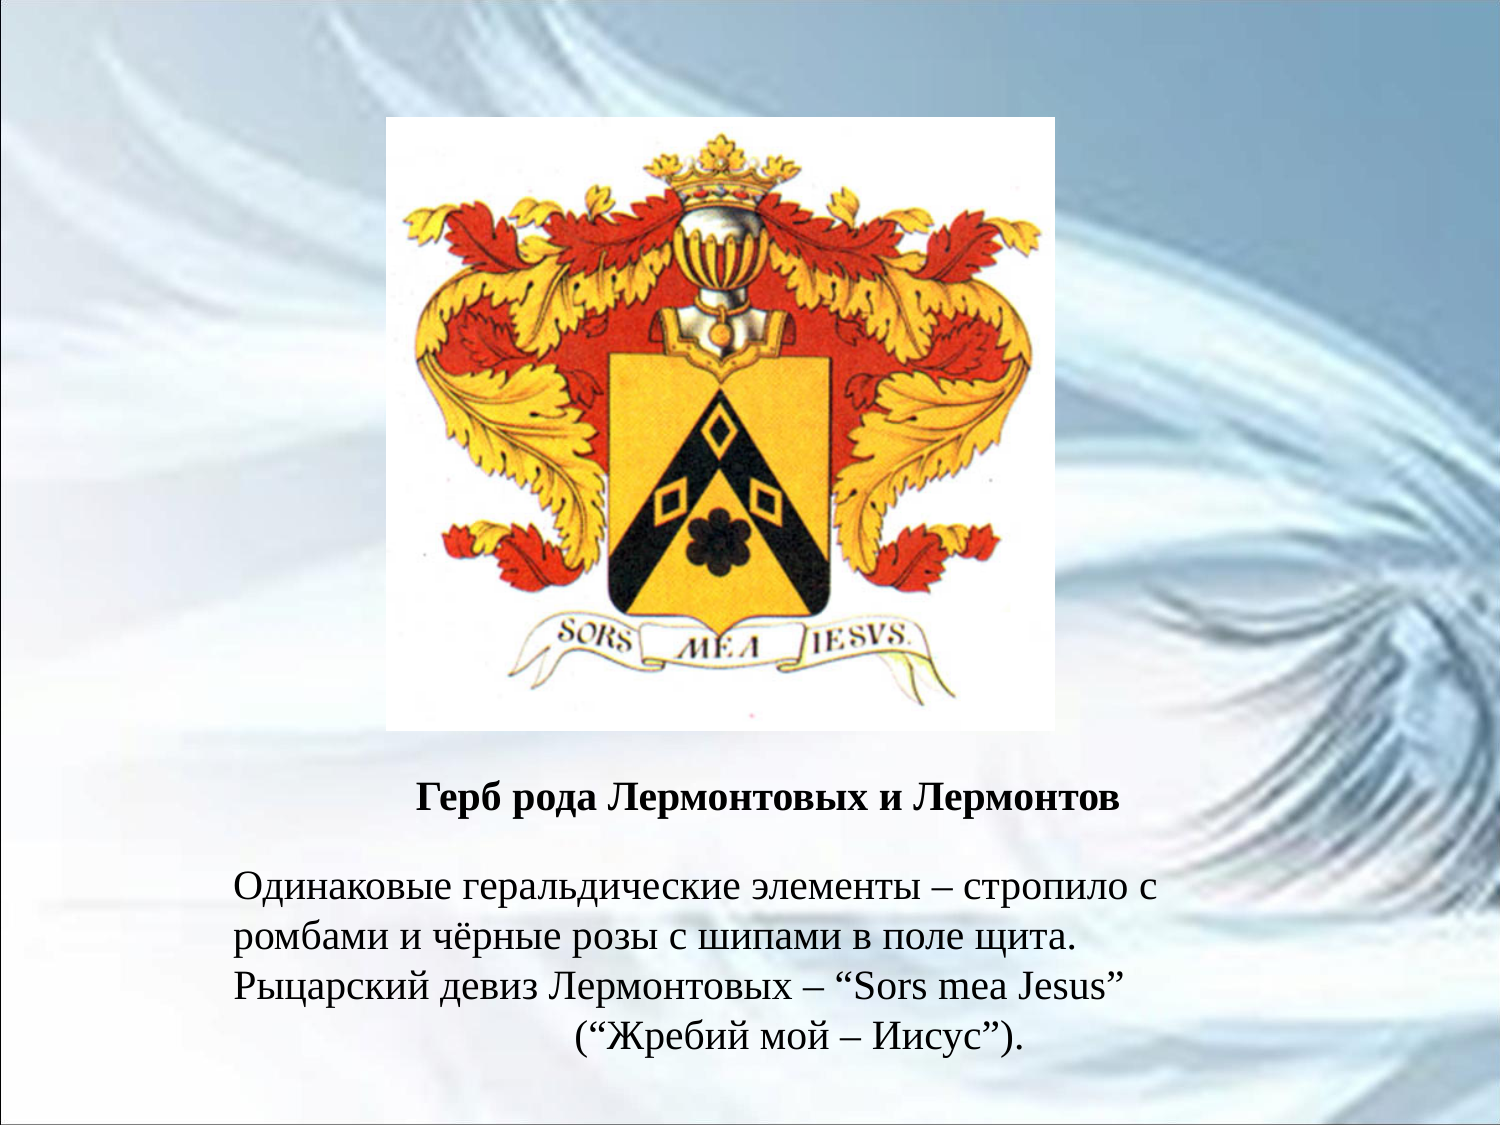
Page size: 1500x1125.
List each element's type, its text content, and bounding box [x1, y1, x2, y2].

picture [0, 0, 1500, 1125]
text_box Одинаковые геральдические элементы – стропило с ромбами и чёрные розы с шипами в поле щита. Рыцарский девиз Лермонтовых – “Sors mea Jesus” (“Жребий мой – Иисус”). [218, 850, 1235, 1066]
text_box Герб рода Лермонтовых и Лермонтов [401, 761, 1136, 827]
